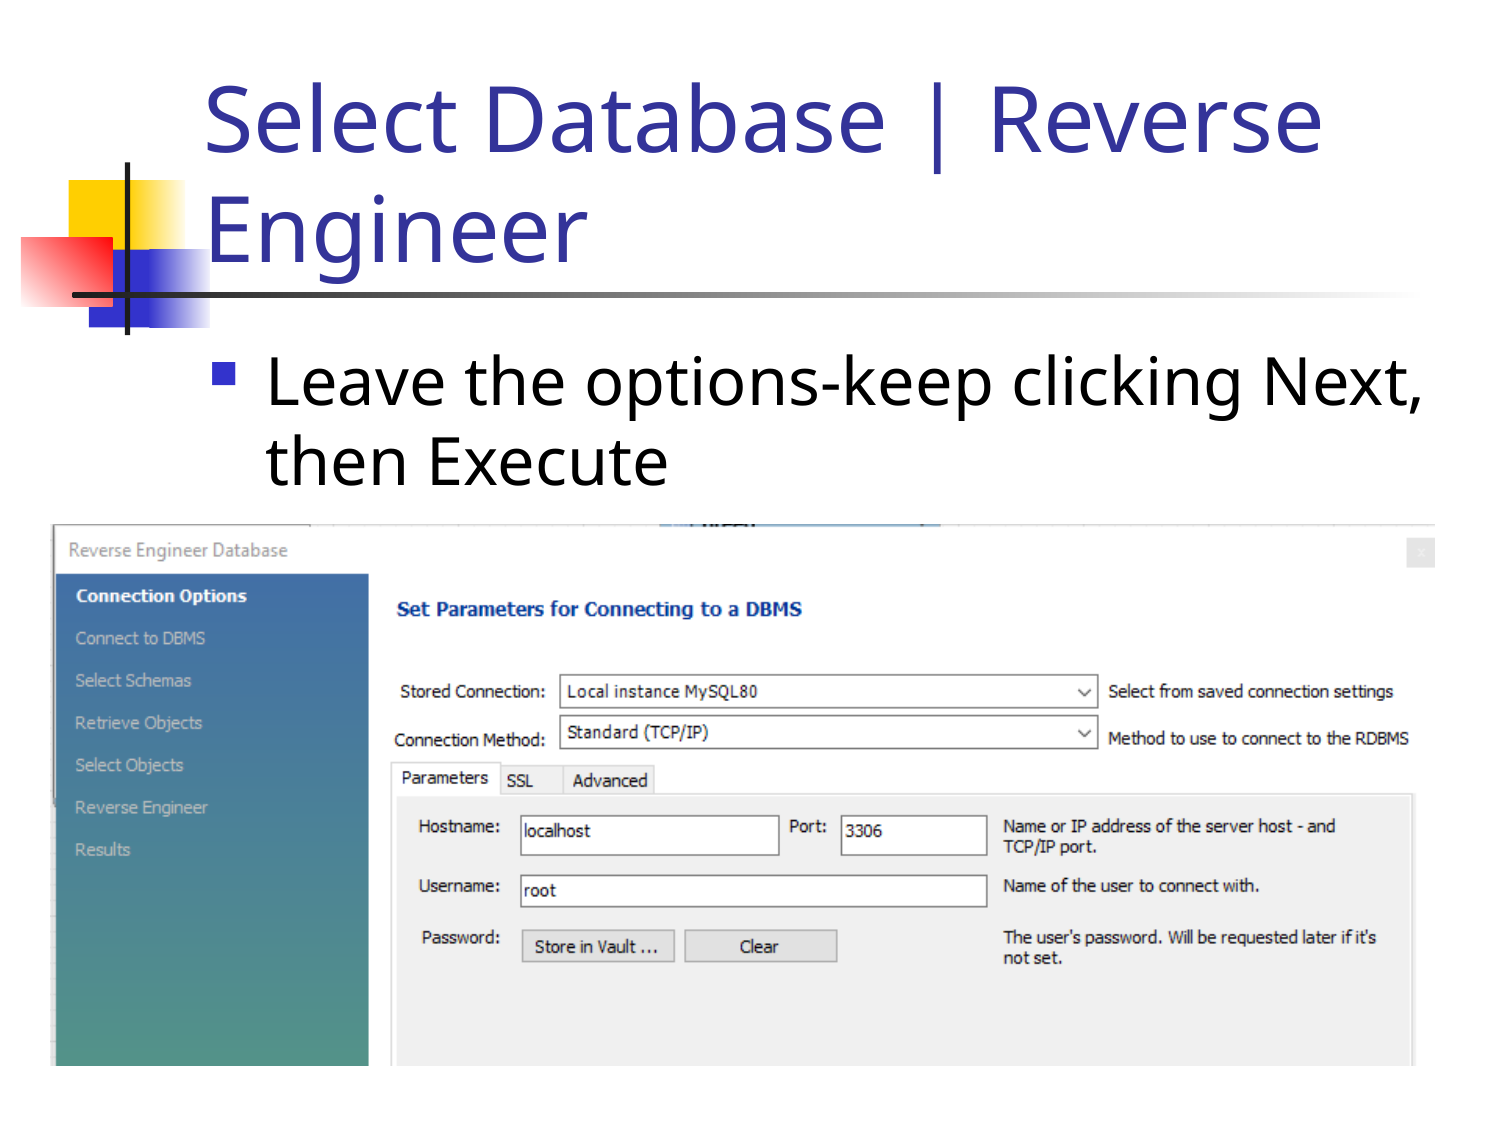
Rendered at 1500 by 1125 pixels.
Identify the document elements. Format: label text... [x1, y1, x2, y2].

title Select Database | Reverse Engineer [188, 101, 1468, 289]
picture [49, 524, 1435, 1066]
list Leave the options-keep clicking Next, then Execute [193, 331, 1469, 1006]
